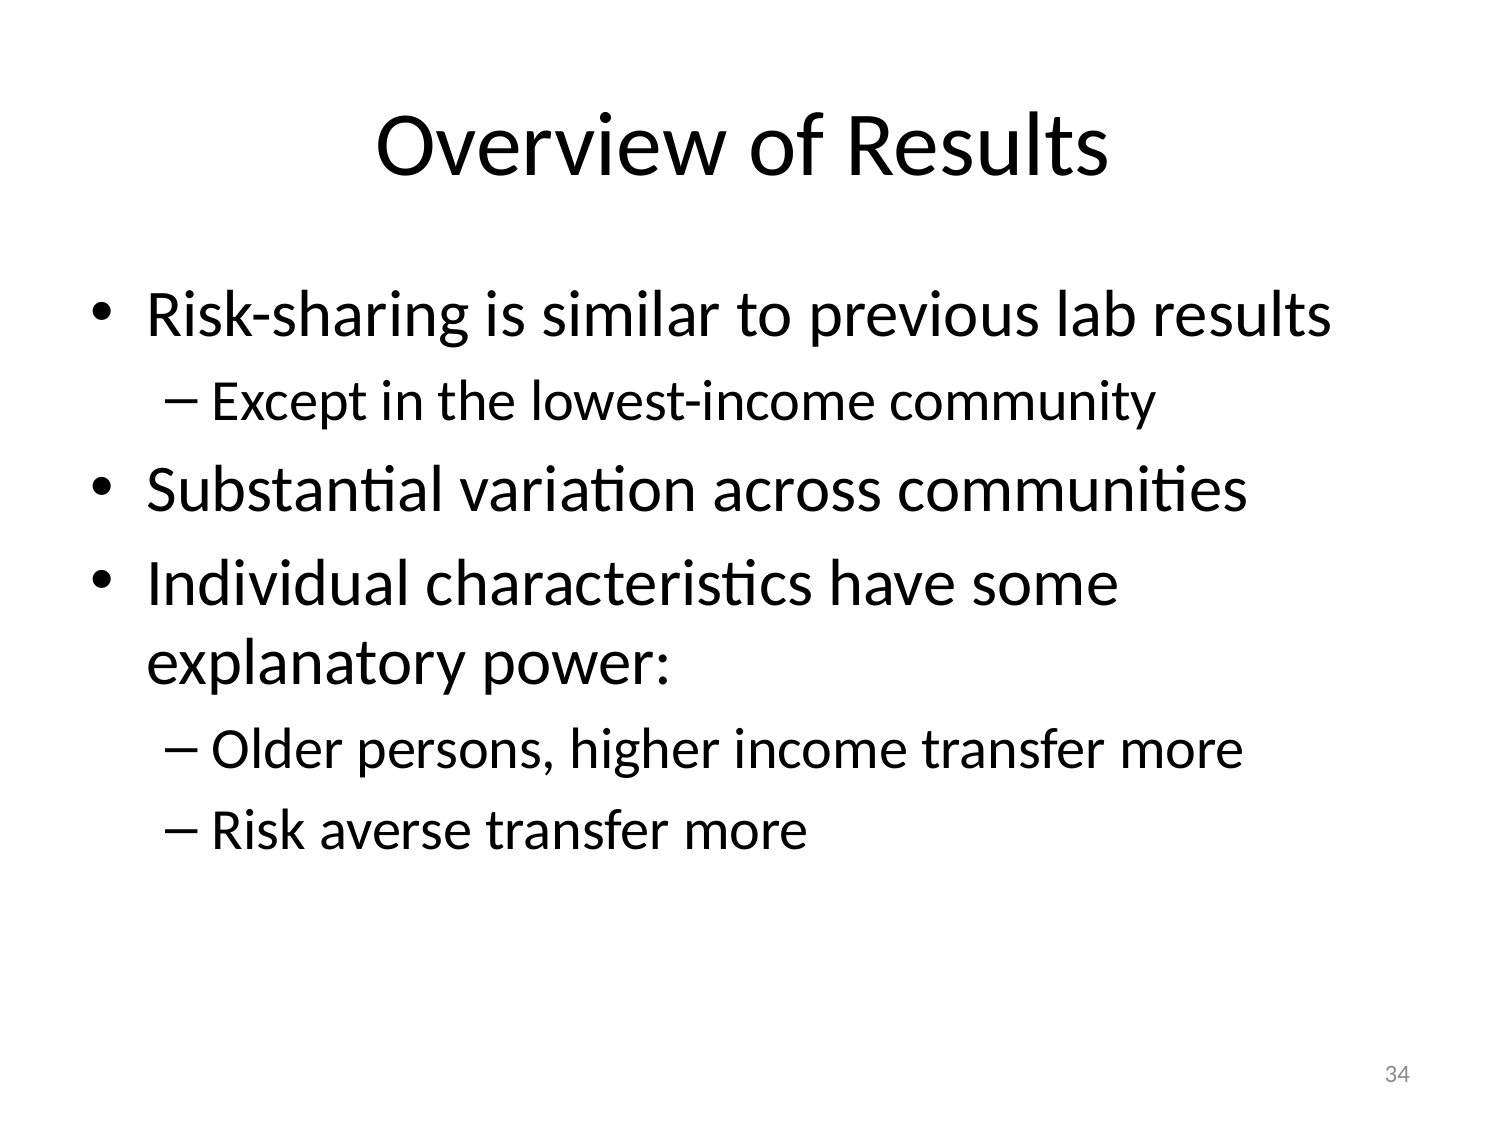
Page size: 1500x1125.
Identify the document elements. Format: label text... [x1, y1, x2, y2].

title Overview of Results [75, 45, 1425, 233]
list Risk-sharing is similar to previous lab results Except in the lowest-income community Substantial variation across communities Individual characteristics have some explanatory power: Older persons, higher income transfer more Risk averse transfer more [75, 262, 1425, 1005]
slide_number 34 [1074, 1042, 1425, 1103]
